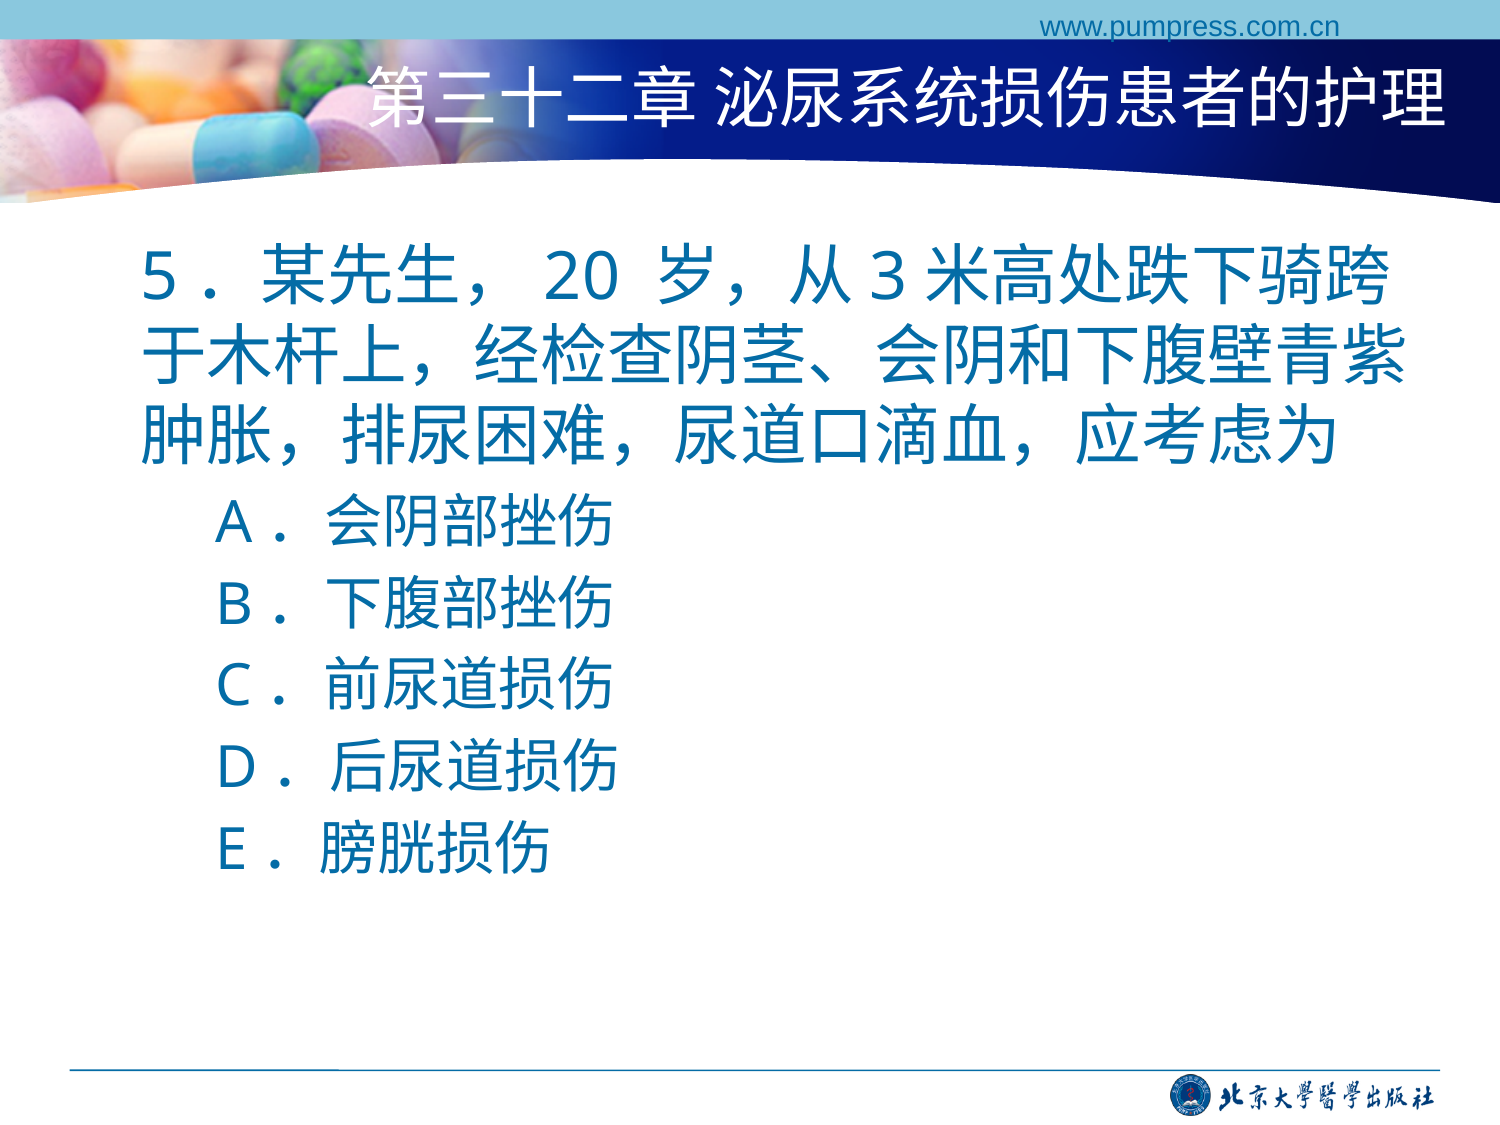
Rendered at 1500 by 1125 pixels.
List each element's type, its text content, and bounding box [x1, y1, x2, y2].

title 第三十二章 泌尿系统损伤患者的护理 [137, 49, 1463, 143]
picture [0, 40, 1500, 203]
slide_number www.pumpress.com.cn [1025, 0, 1463, 38]
picture [1170, 1074, 1436, 1118]
list 5．某先生，20 岁，从3米高处跌下骑跨于木杆上，经检查阴茎、会阴和下腹壁青紫肿胀，排尿困难，尿道口滴血，应考虑为 A．会阴部挫伤 B．下腹部挫伤 C．前尿道损伤 D．后尿道损伤 E．膀胱损伤 [49, 224, 1463, 1026]
